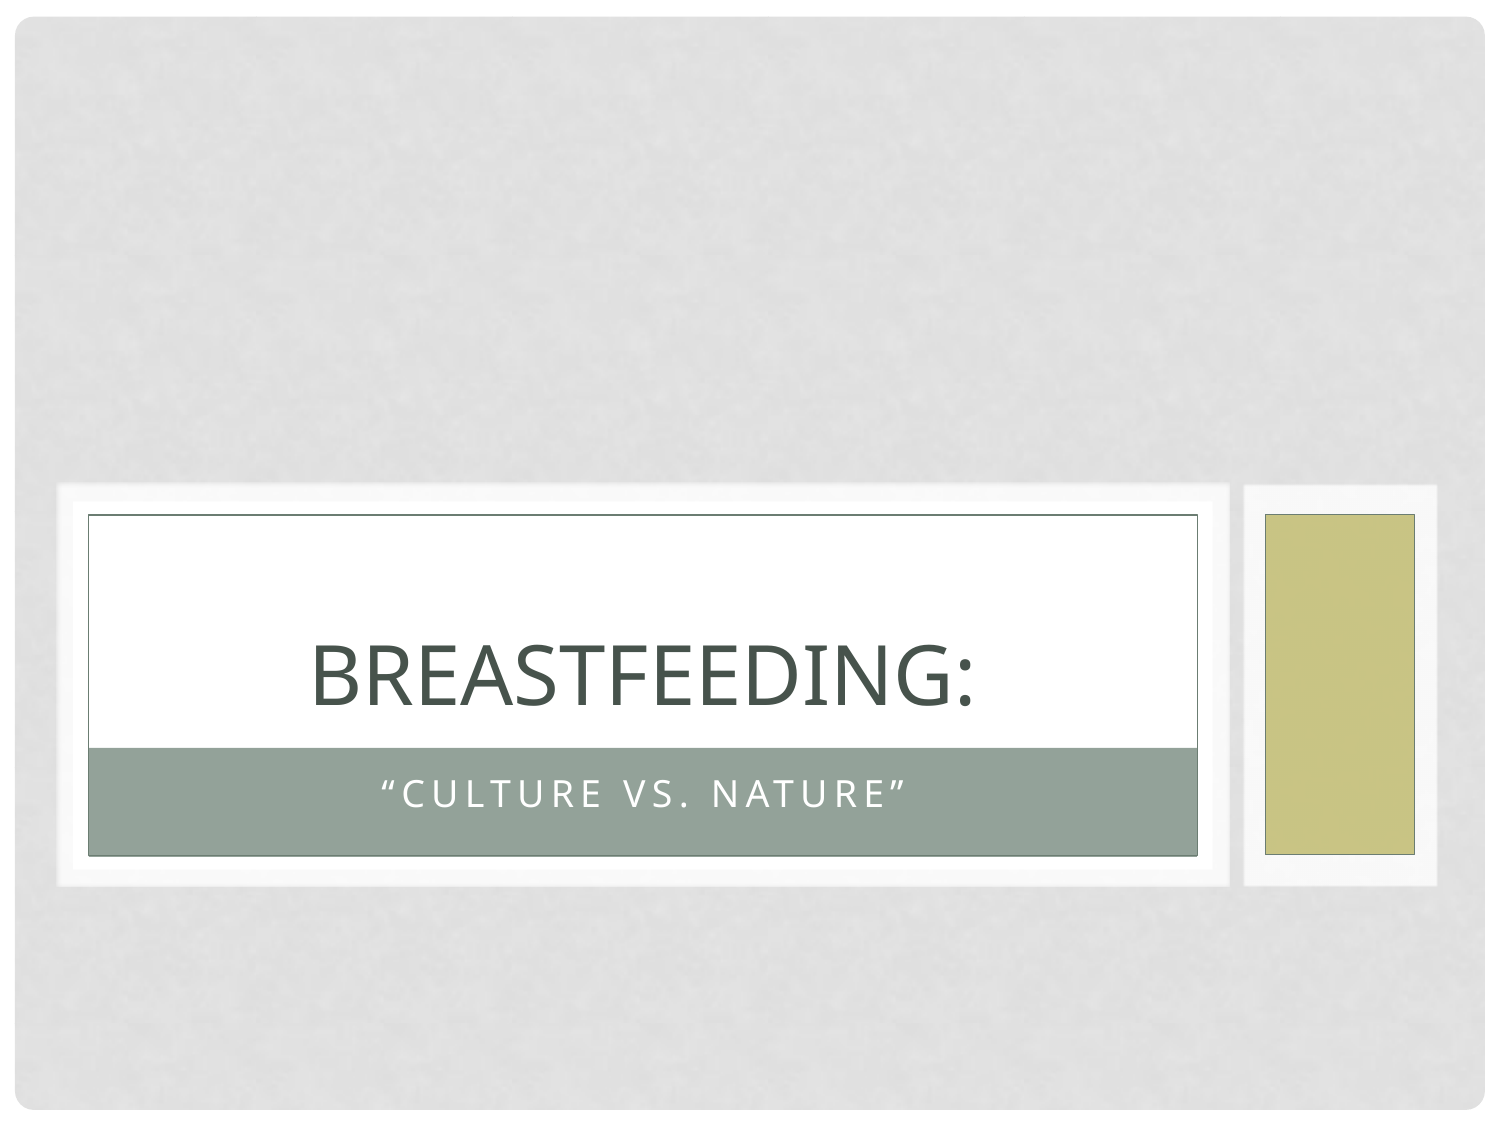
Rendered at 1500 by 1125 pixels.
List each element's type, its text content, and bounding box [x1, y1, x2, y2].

title Breastfeeding: [99, 529, 1187, 730]
subtitle “Culture vs. Nature” [105, 762, 1181, 838]
